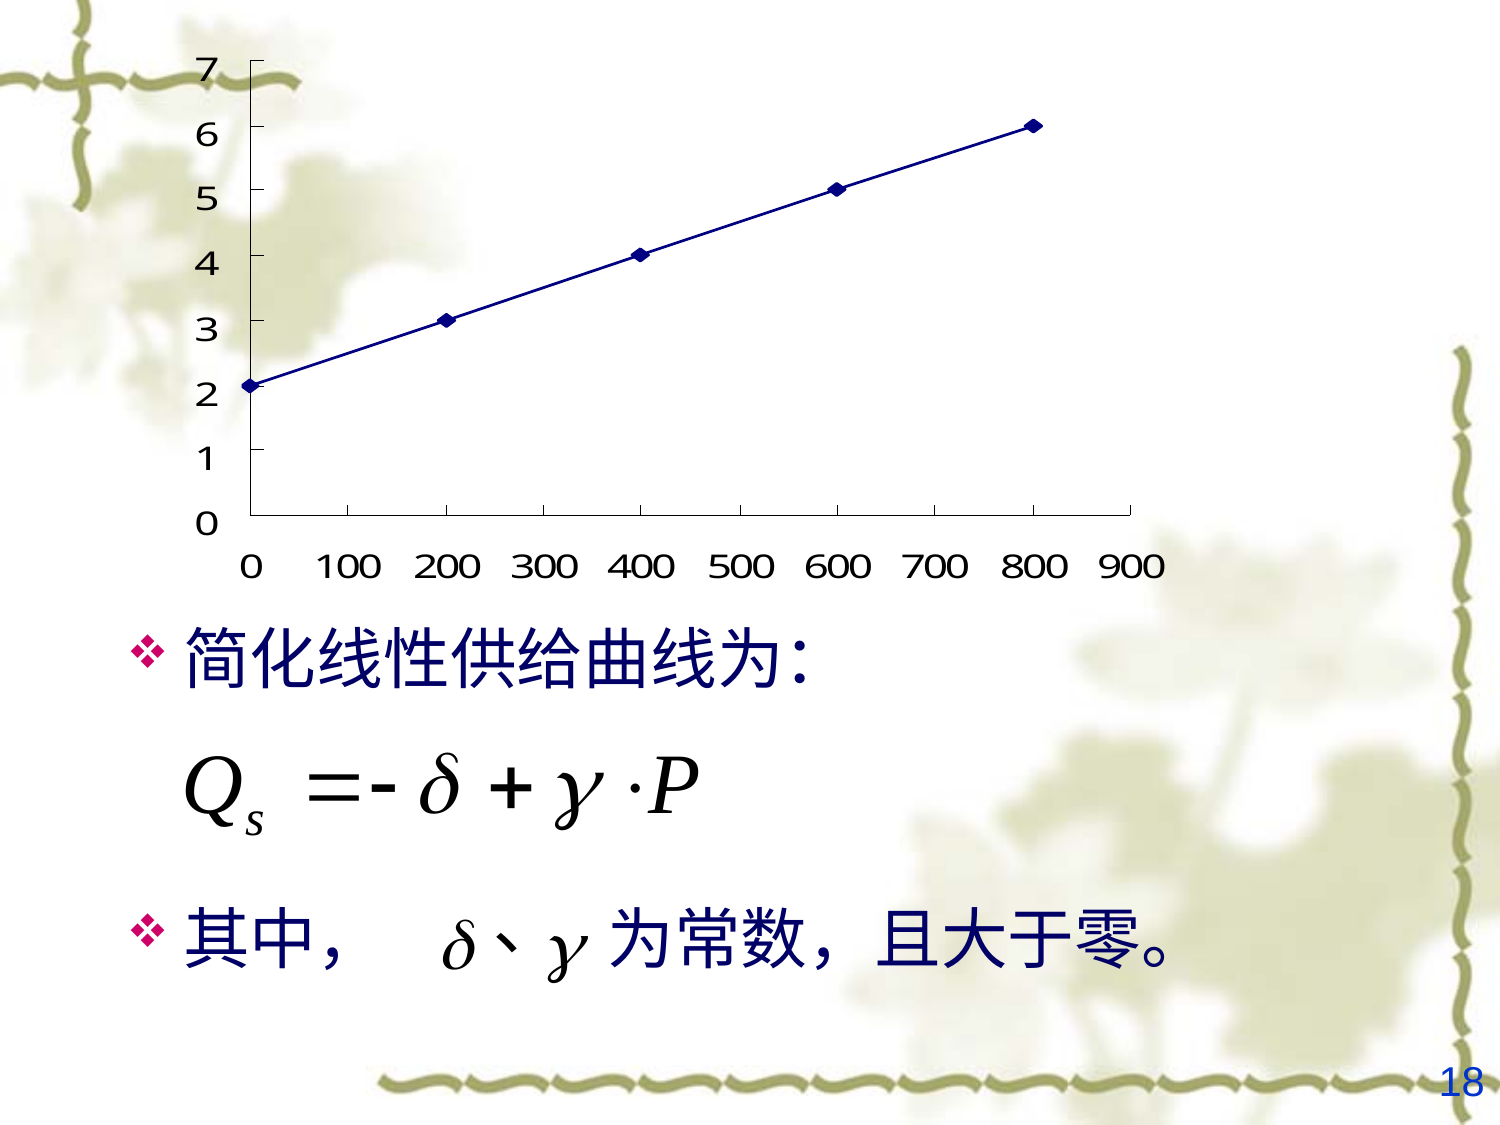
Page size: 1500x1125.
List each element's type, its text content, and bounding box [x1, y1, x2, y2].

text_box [430, 904, 597, 999]
picture [0, 0, 1500, 1125]
slide_number 18 [1080, 1046, 1500, 1125]
text_box 简化线性供给曲线为： 其中， 为常数，且大于零。 [112, 609, 1388, 1047]
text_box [170, 727, 715, 858]
